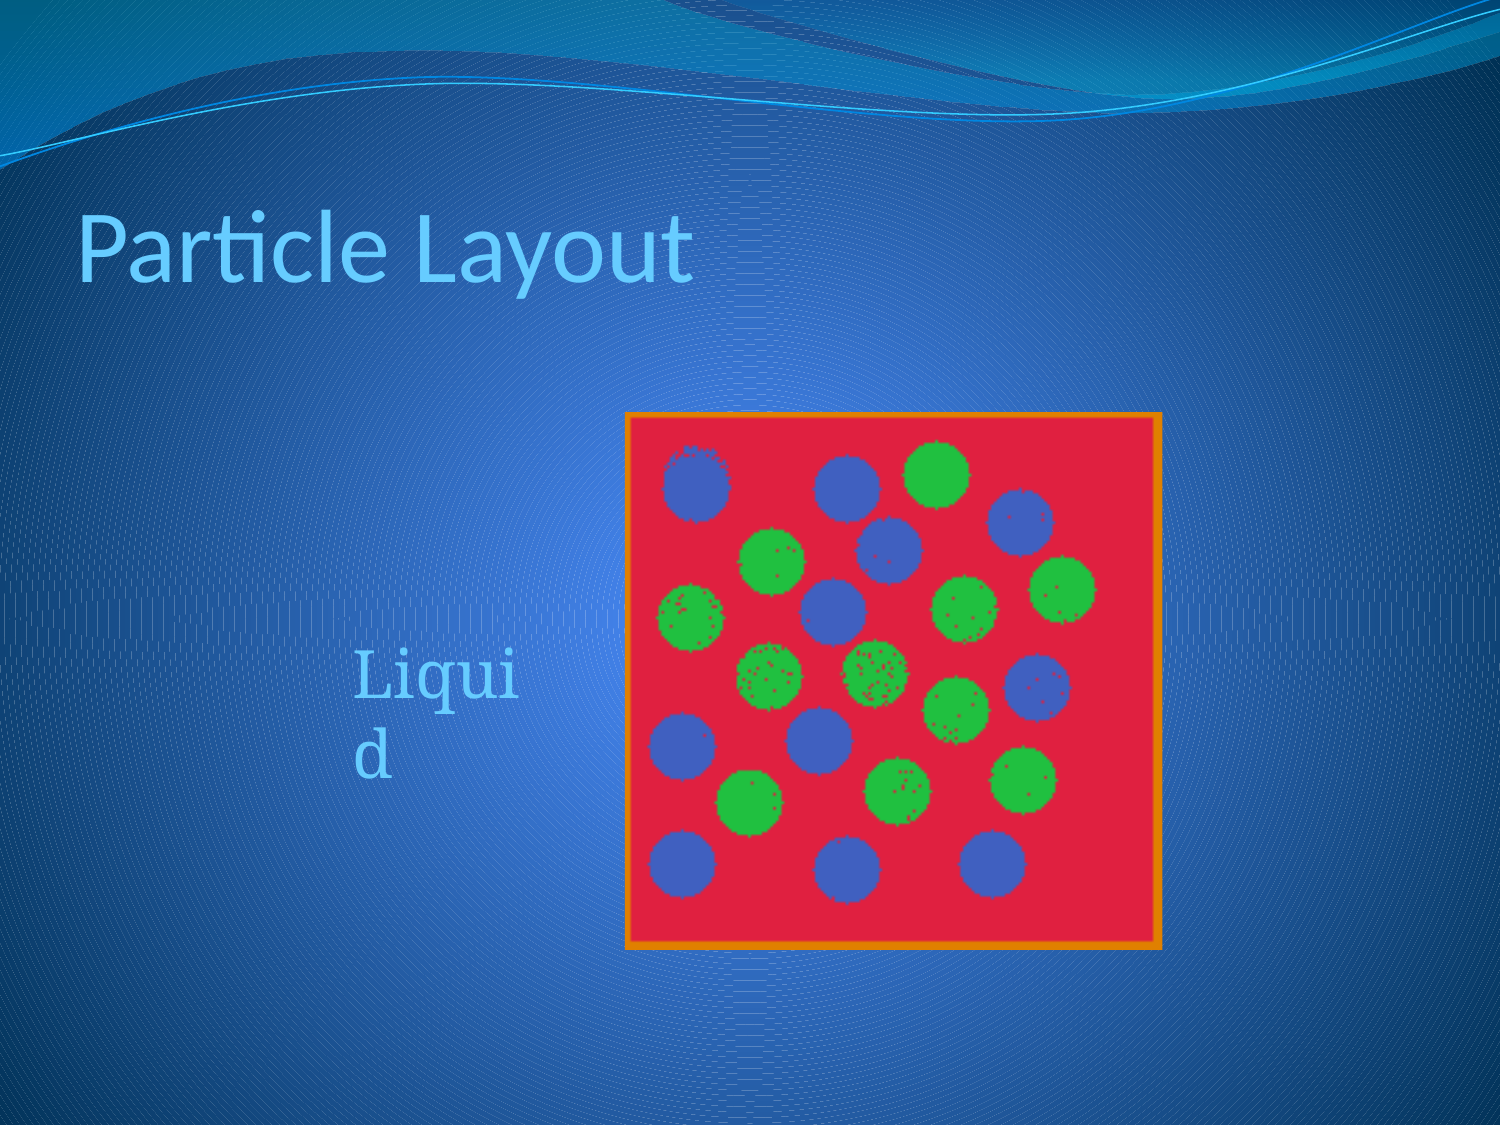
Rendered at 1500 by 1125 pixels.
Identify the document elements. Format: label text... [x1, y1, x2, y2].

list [624, 412, 1163, 951]
title Particle Layout [75, 115, 1425, 303]
text_box Liquid [337, 624, 575, 800]
